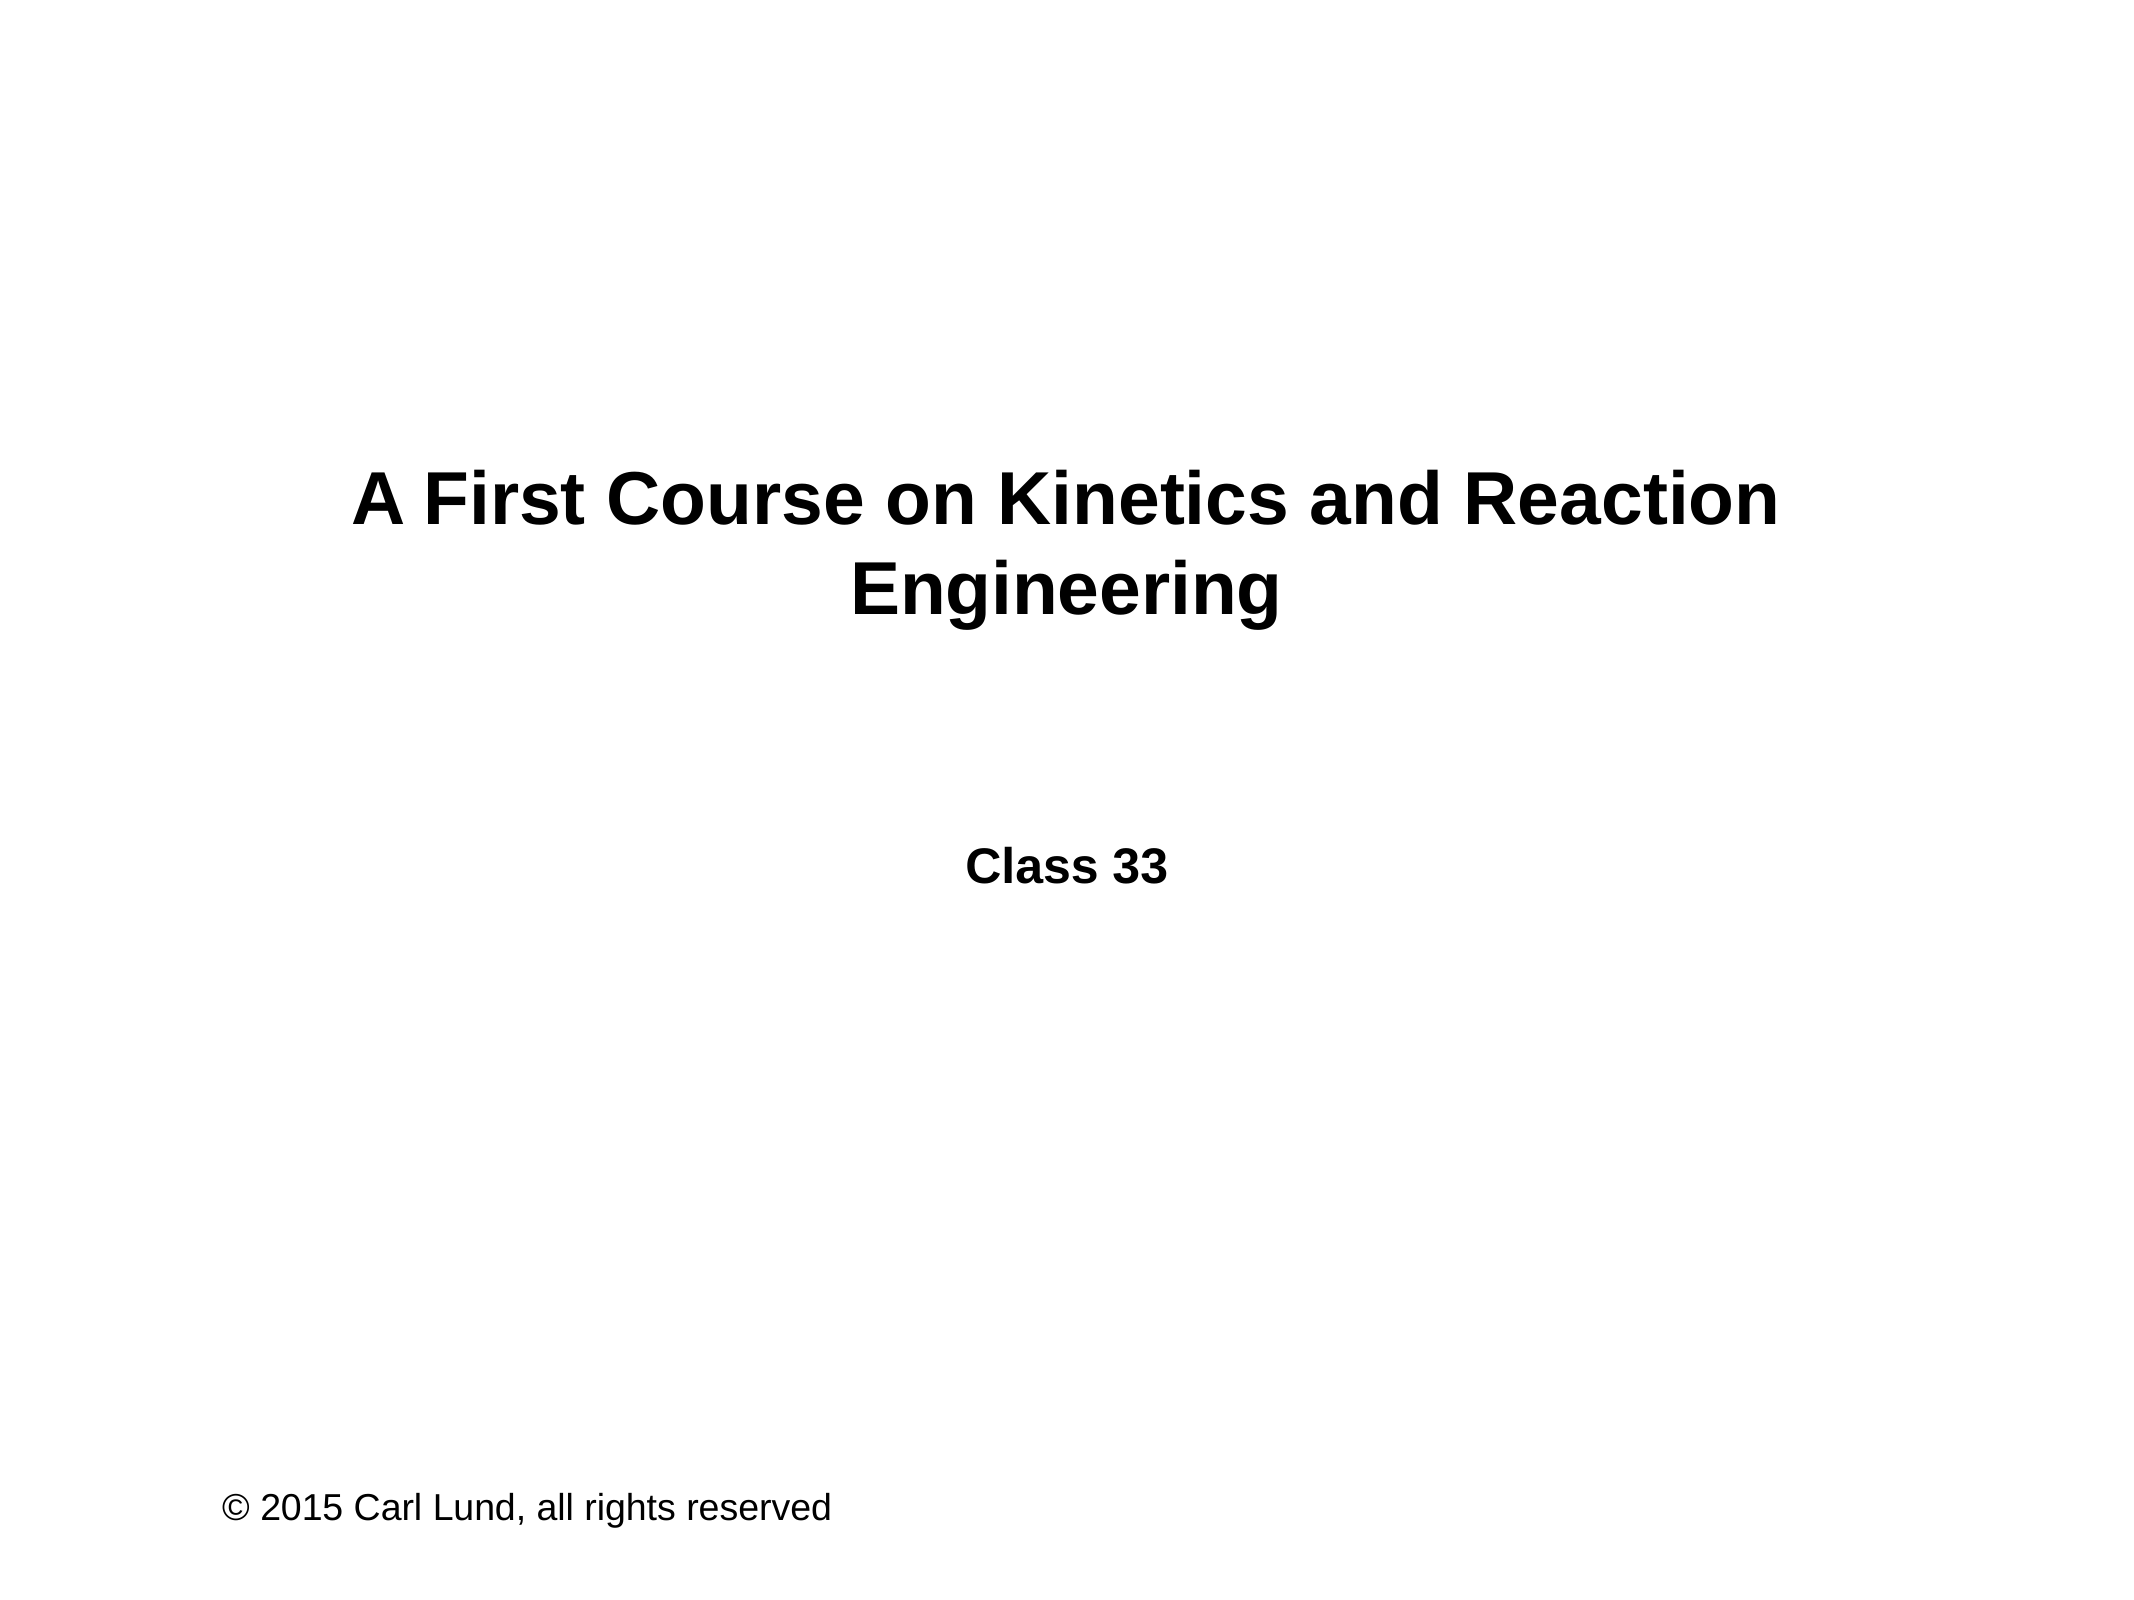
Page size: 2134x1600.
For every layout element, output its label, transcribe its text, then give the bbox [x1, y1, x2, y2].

list Class 33 [208, 825, 1925, 1461]
title A First Course on Kinetics and Reaction Engineering [208, 268, 1925, 811]
